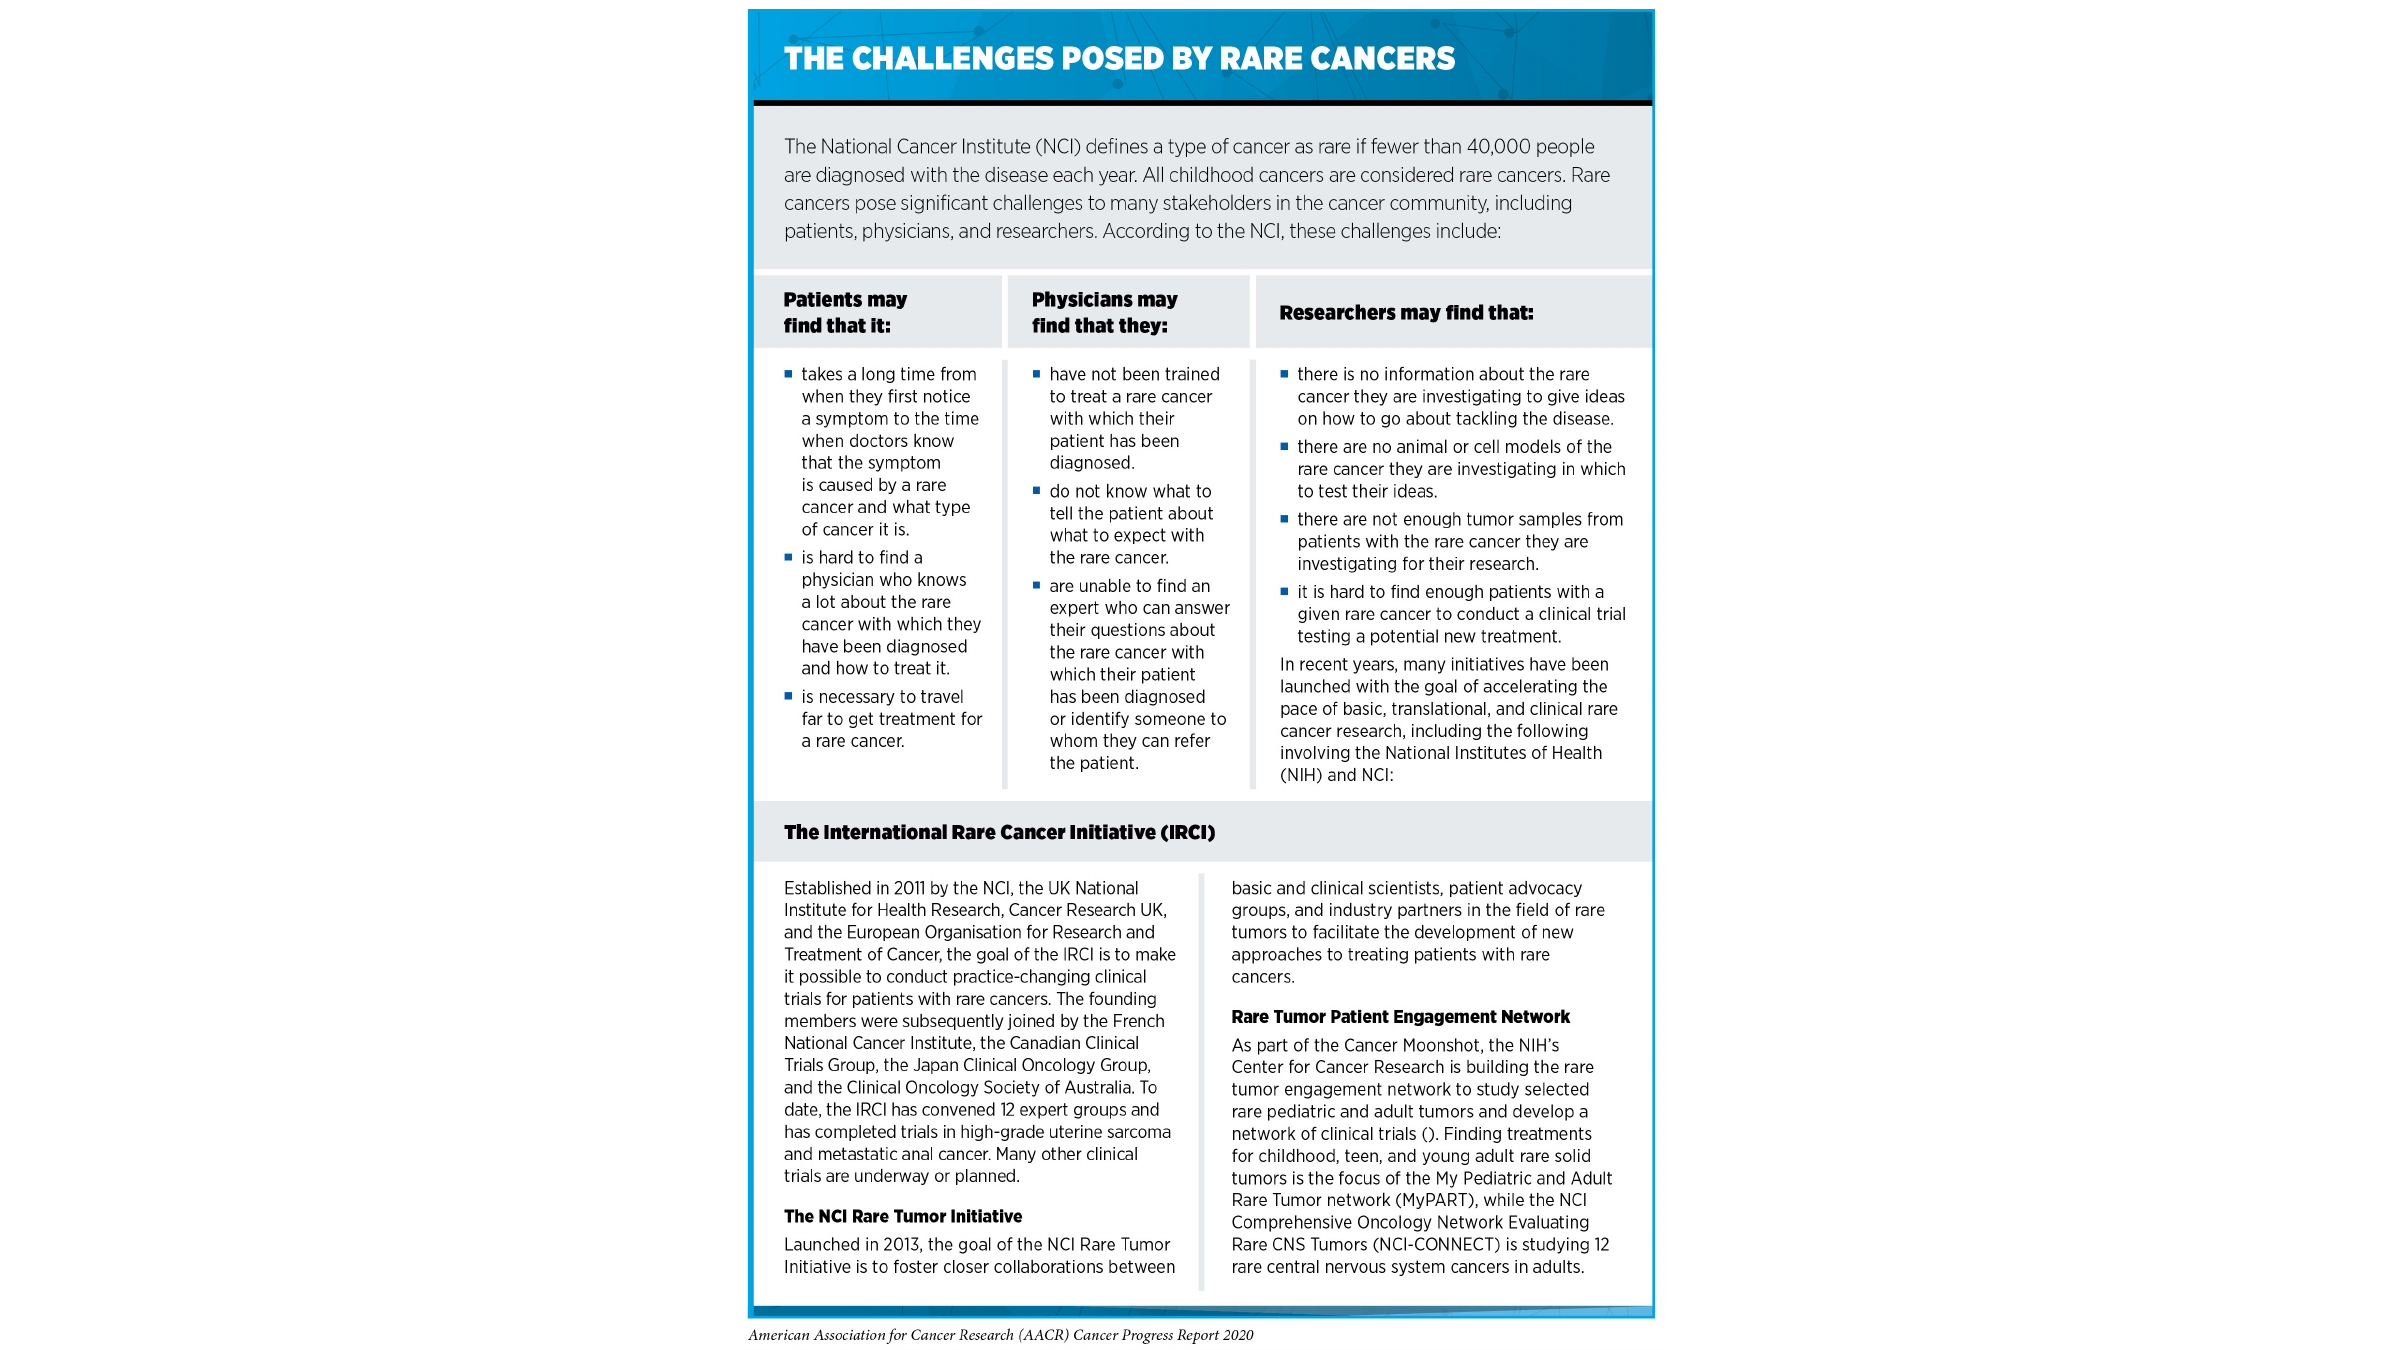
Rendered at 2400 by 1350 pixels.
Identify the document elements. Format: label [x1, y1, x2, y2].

picture [737, 0, 1663, 1350]
